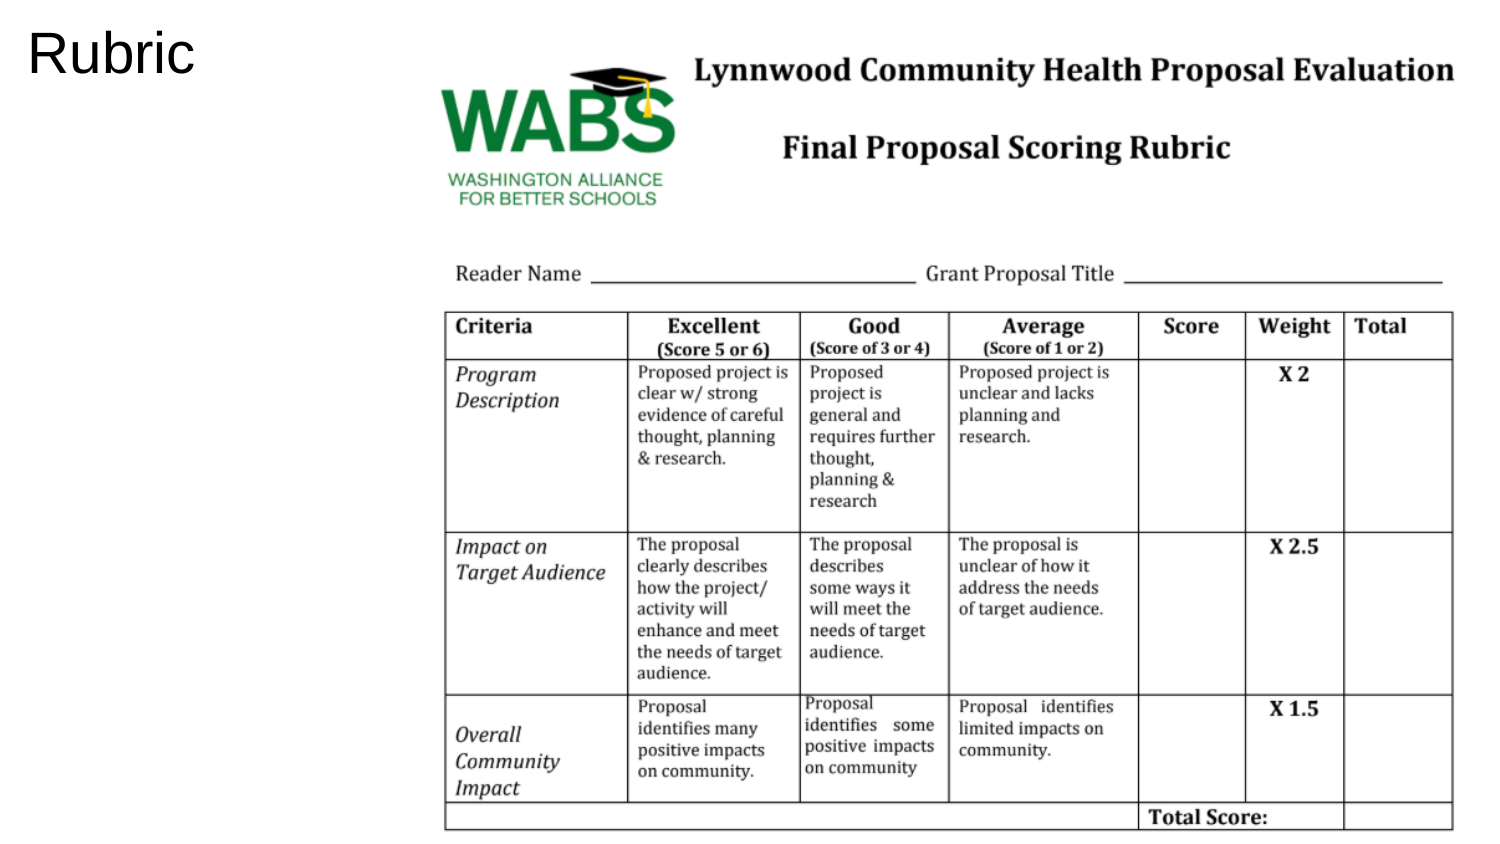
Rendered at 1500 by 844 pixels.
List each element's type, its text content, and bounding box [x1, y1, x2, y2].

picture [397, 22, 1486, 844]
title Rubric [12, 0, 224, 98]
